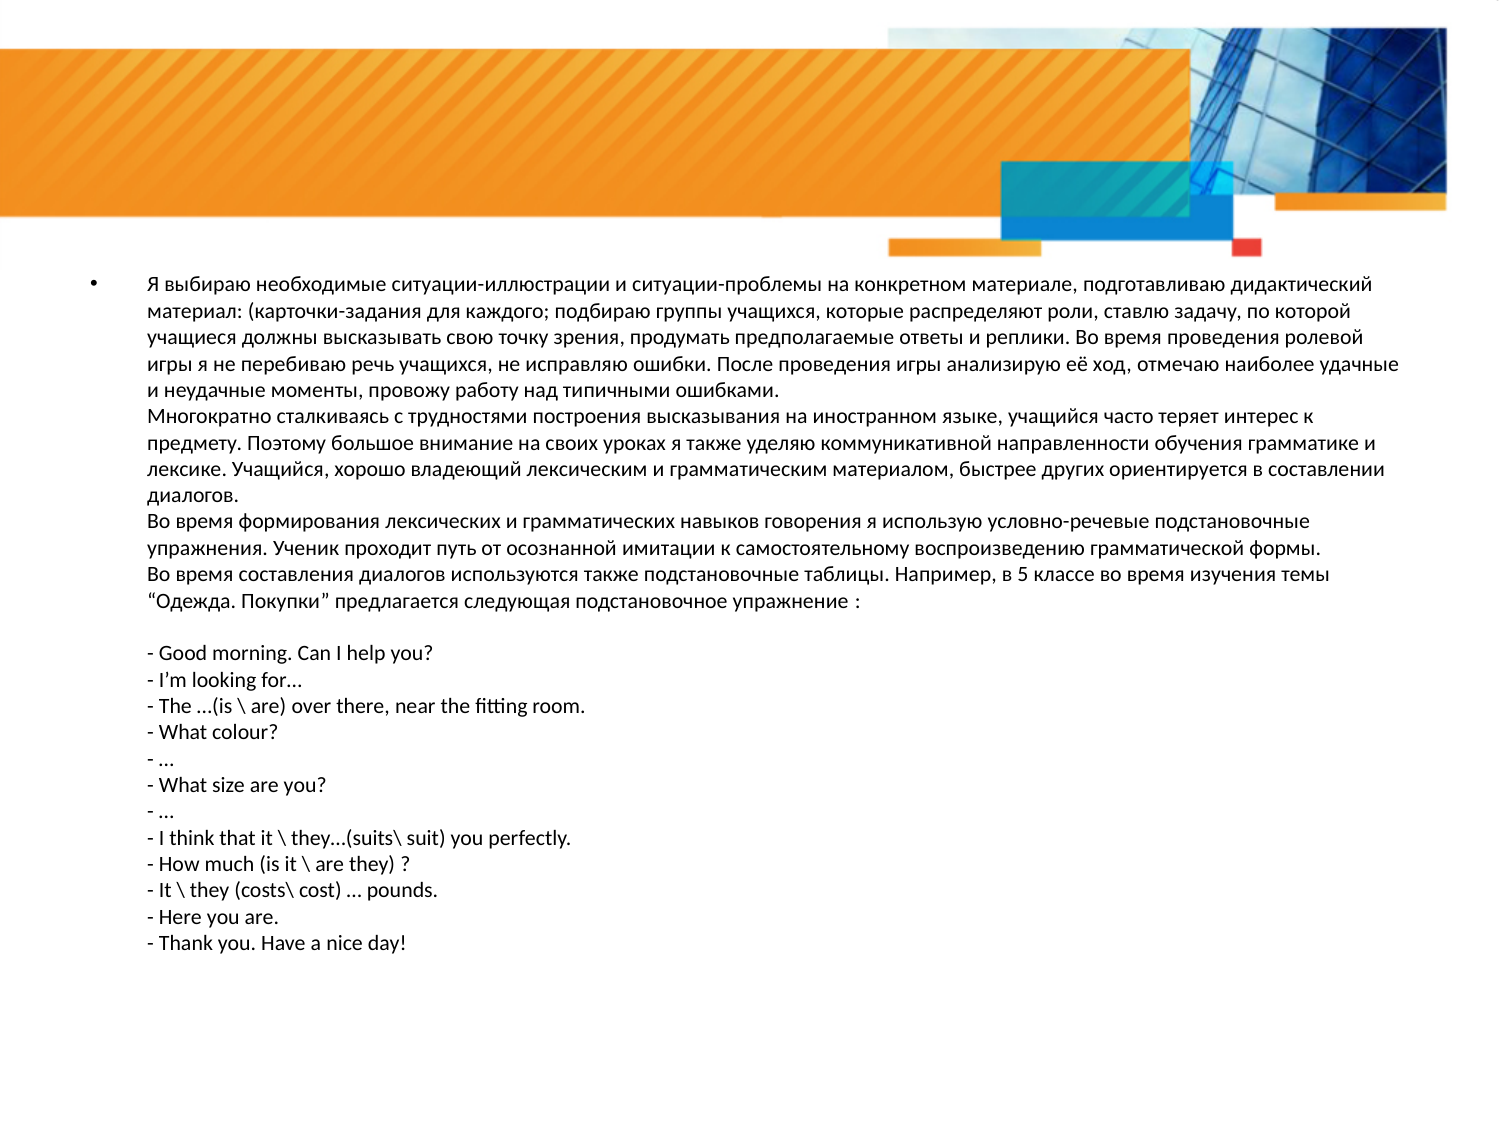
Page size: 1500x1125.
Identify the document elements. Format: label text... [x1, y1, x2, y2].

picture [0, 0, 1500, 270]
list Я выбираю необходимые ситуации-иллюстрации и ситуации-проблемы на конкретном материале, подготавливаю дидактический материал: (карточки-задания для каждого; подбираю группы учащихся, которые распределяют роли, ставлю задачу, по которой учащиеся должны высказывать свою точку зрения, продумать предполагаемые ответы и реплики. Во время проведения ролевой игры я не перебиваю речь учащихся, не исправляю ошибки. После проведения игры анализирую её ход, отмечаю наиболее удачные и неудачные моменты, провожу работу над типичными ошибками. Многократно сталкиваясь с трудностями построения высказывания на иностранном языке, учащийся часто теряет интерес к предмету. Поэтому большое внимание на своих уроках я также уделяю коммуникативной направленности обучения грамматике и лексике. Учащийся, хорошо владеющий лексическим и грамматическим материалом, быстрее других ориентируeтся в составлении диалогов. Во время формирования лексических и грамматических навыков говорения я использую условно-речевые подстановочные упражнения. Ученик проходит путь от осознанной имитации к самостоятельному воспроизведению грамматической формы. Во время составления диалогов используются также подстановочные таблицы. Например, в 5 классе во время изучения темы “Одежда. Покупки” предлагается следующая подстановочное упражнение : - Good morning. Can I help you? - I’m looking for… - The …(is \ are) over there, near the fitting room. - What colour? - … - What size are you? - … - I think that it \ they…(suits\ suit) you perfectly. - How much (is it \ are they) ? - It \ they (costs\ cost) … pounds. - Here you are. - Thank you. Have a nice day! [75, 262, 1425, 1005]
